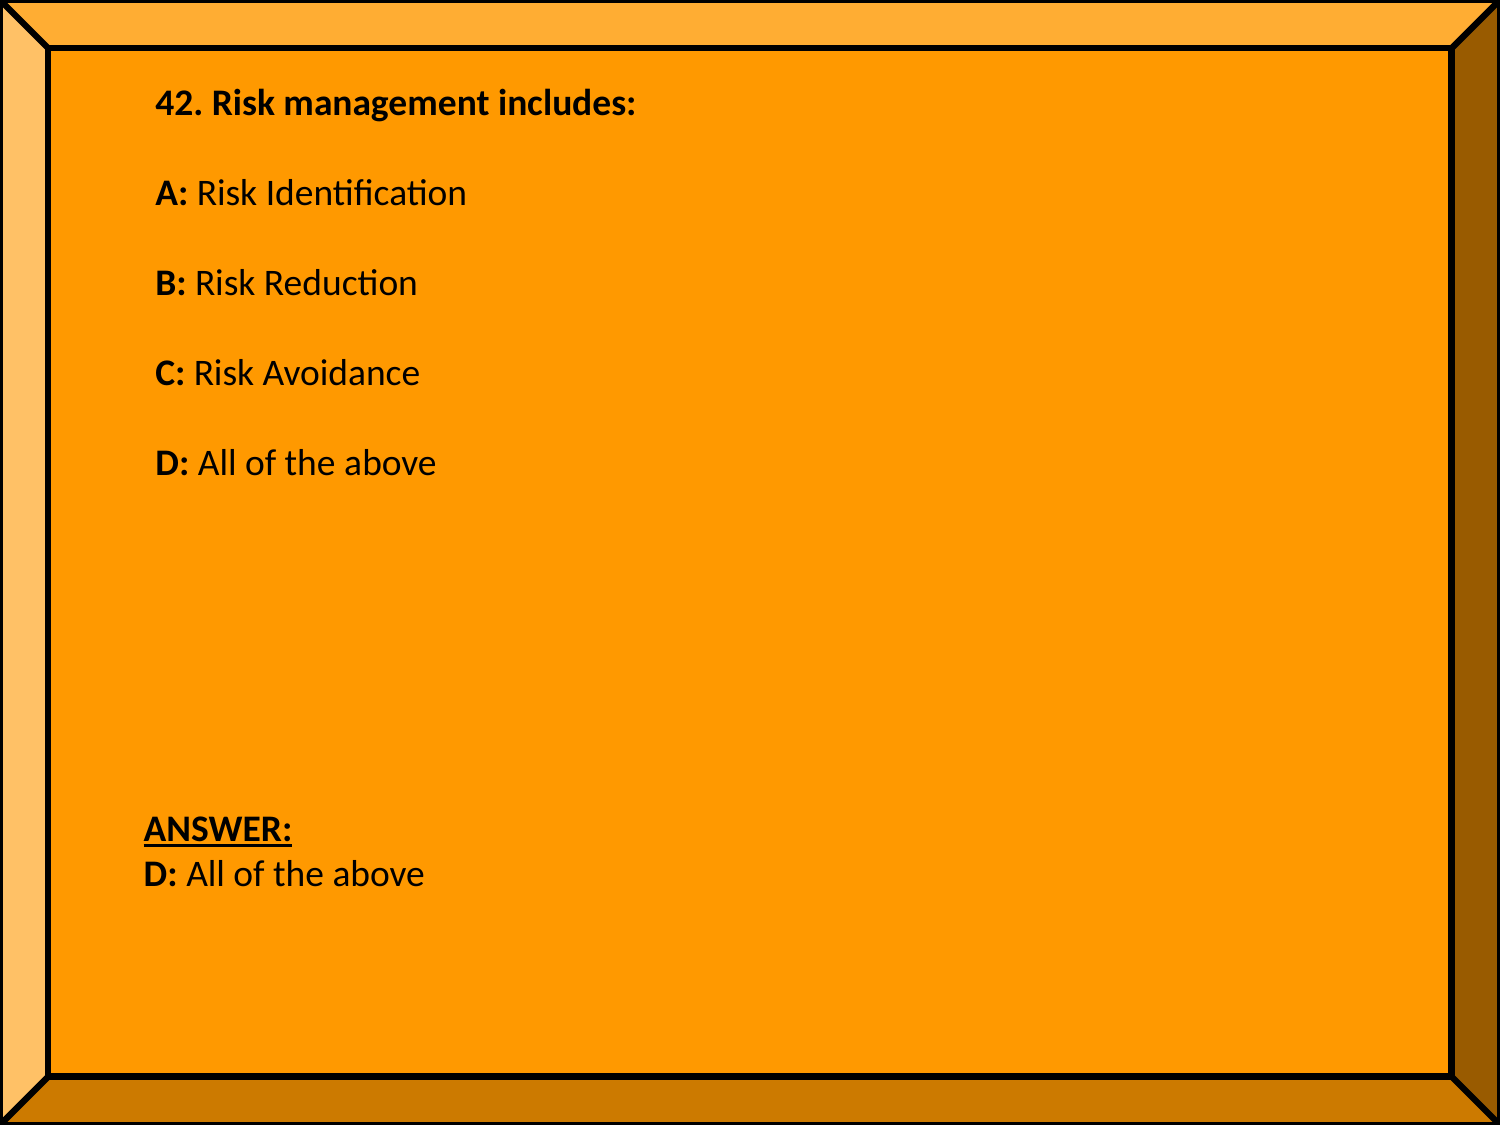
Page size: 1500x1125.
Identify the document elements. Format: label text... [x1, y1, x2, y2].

text_box 42. Risk management includes: A: Risk Identification B: Risk Reduction C: Risk Avoidance D: All of the above [140, 70, 1371, 535]
text_box ANSWER: D: All of the above [128, 796, 1383, 947]
